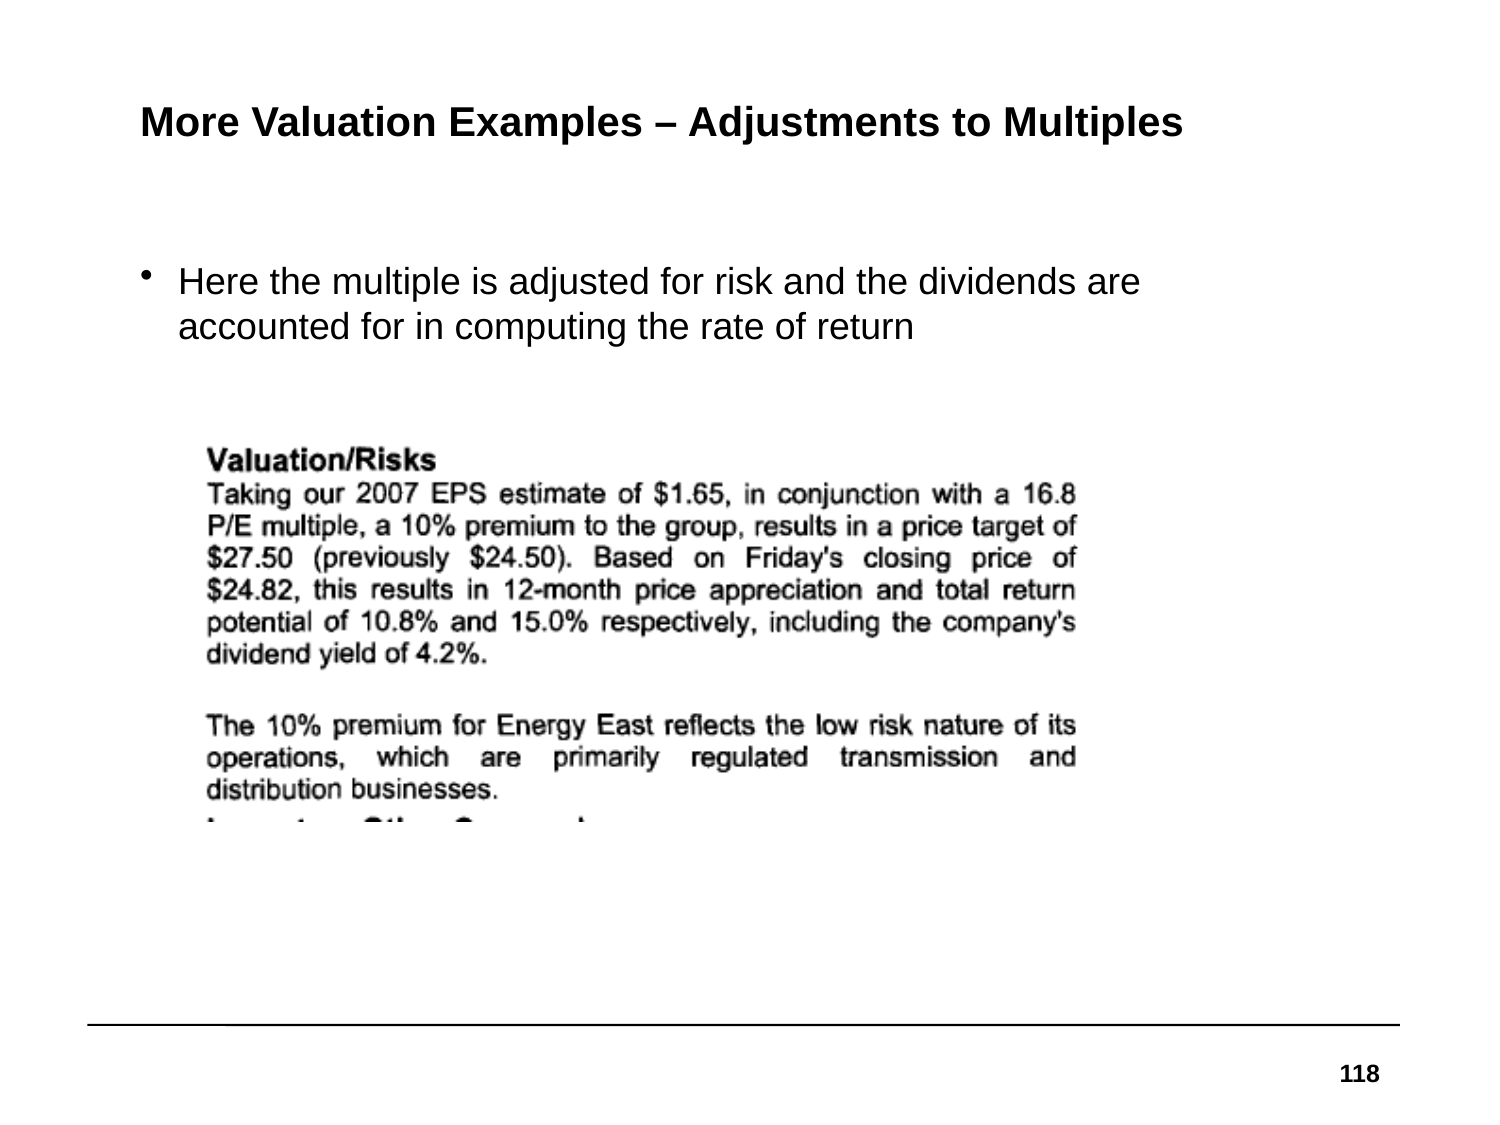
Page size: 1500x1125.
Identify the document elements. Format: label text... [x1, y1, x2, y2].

list Here the multiple is adjusted for risk and the dividends are accounted for in computing the rate of return [125, 249, 1338, 1000]
picture [199, 424, 1126, 822]
title More Valuation Examples – Adjustments to Multiples [125, 87, 1375, 225]
